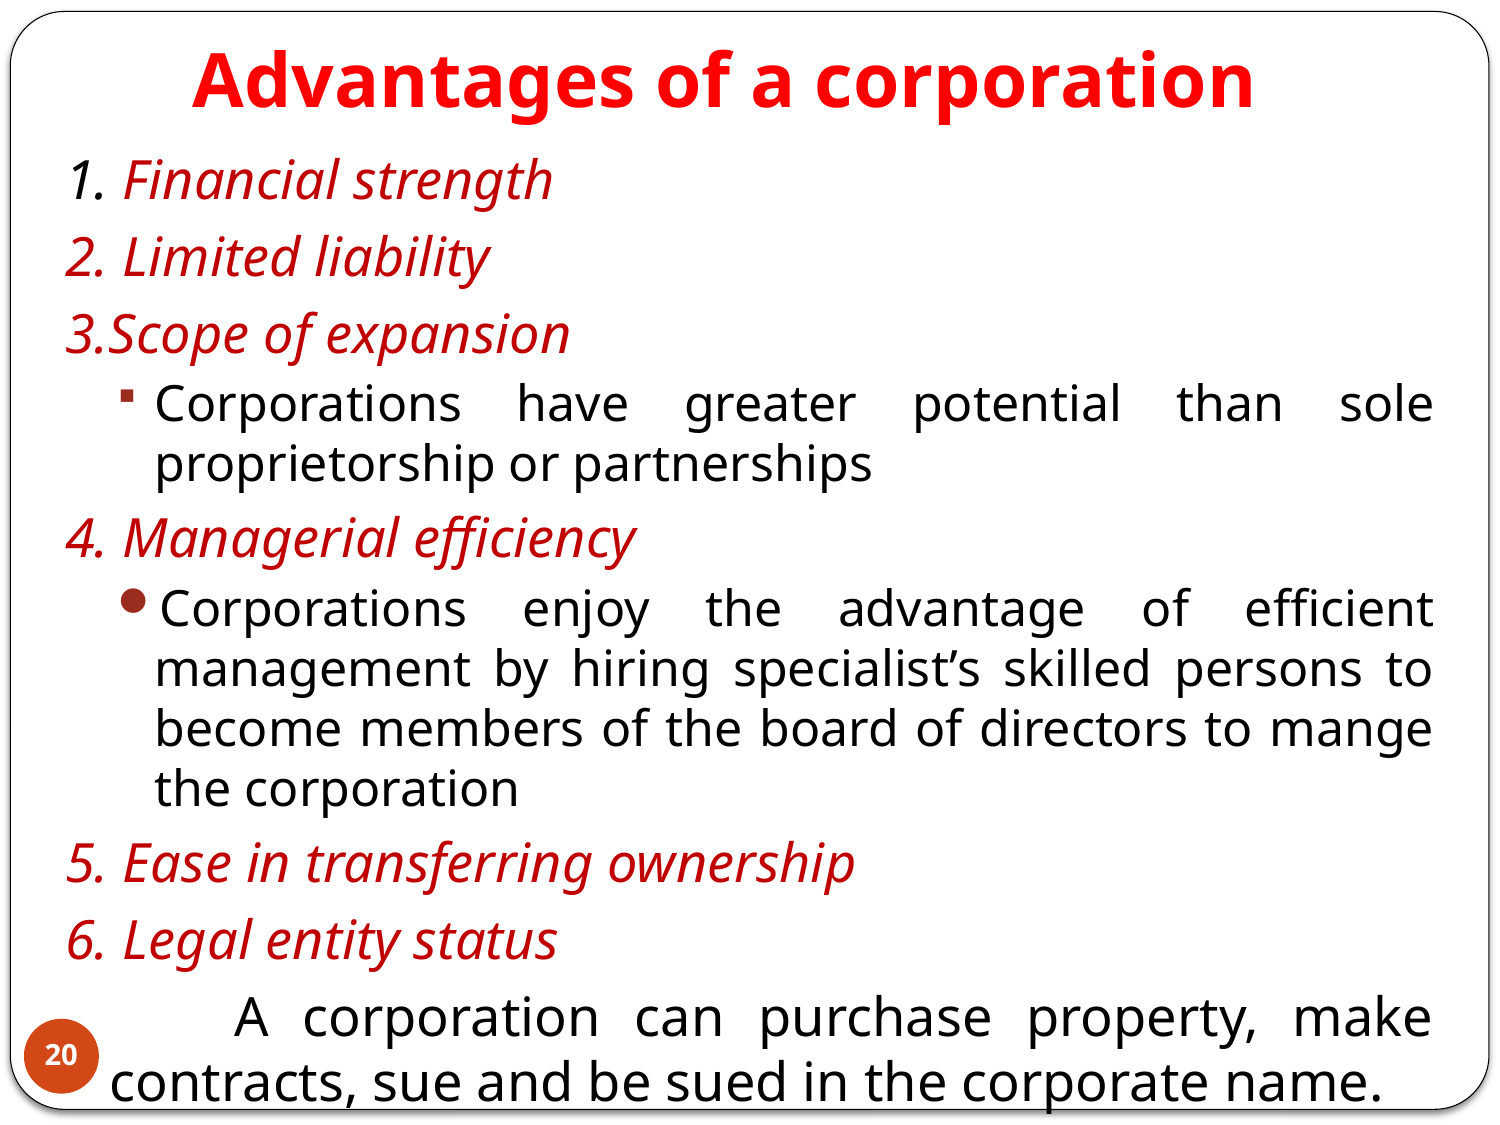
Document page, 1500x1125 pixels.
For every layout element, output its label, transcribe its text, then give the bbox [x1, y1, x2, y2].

title Advantages of a corporation [125, 37, 1325, 137]
list 1. Financial strength 2. Limited liability 3.Scope of expansion Corporations have greater potential than sole proprietorship or partnerships 4. Managerial efficiency Corporations enjoy the advantage of efficient management by hiring specialist’s skilled persons to become members of the board of directors to mange the corporation 5. Ease in transferring ownership 6. Legal entity status A corporation can purchase property, make contracts, sue and be sued in the corporate name. [50, 137, 1450, 1100]
slide_number 20 [23, 1018, 99, 1094]
